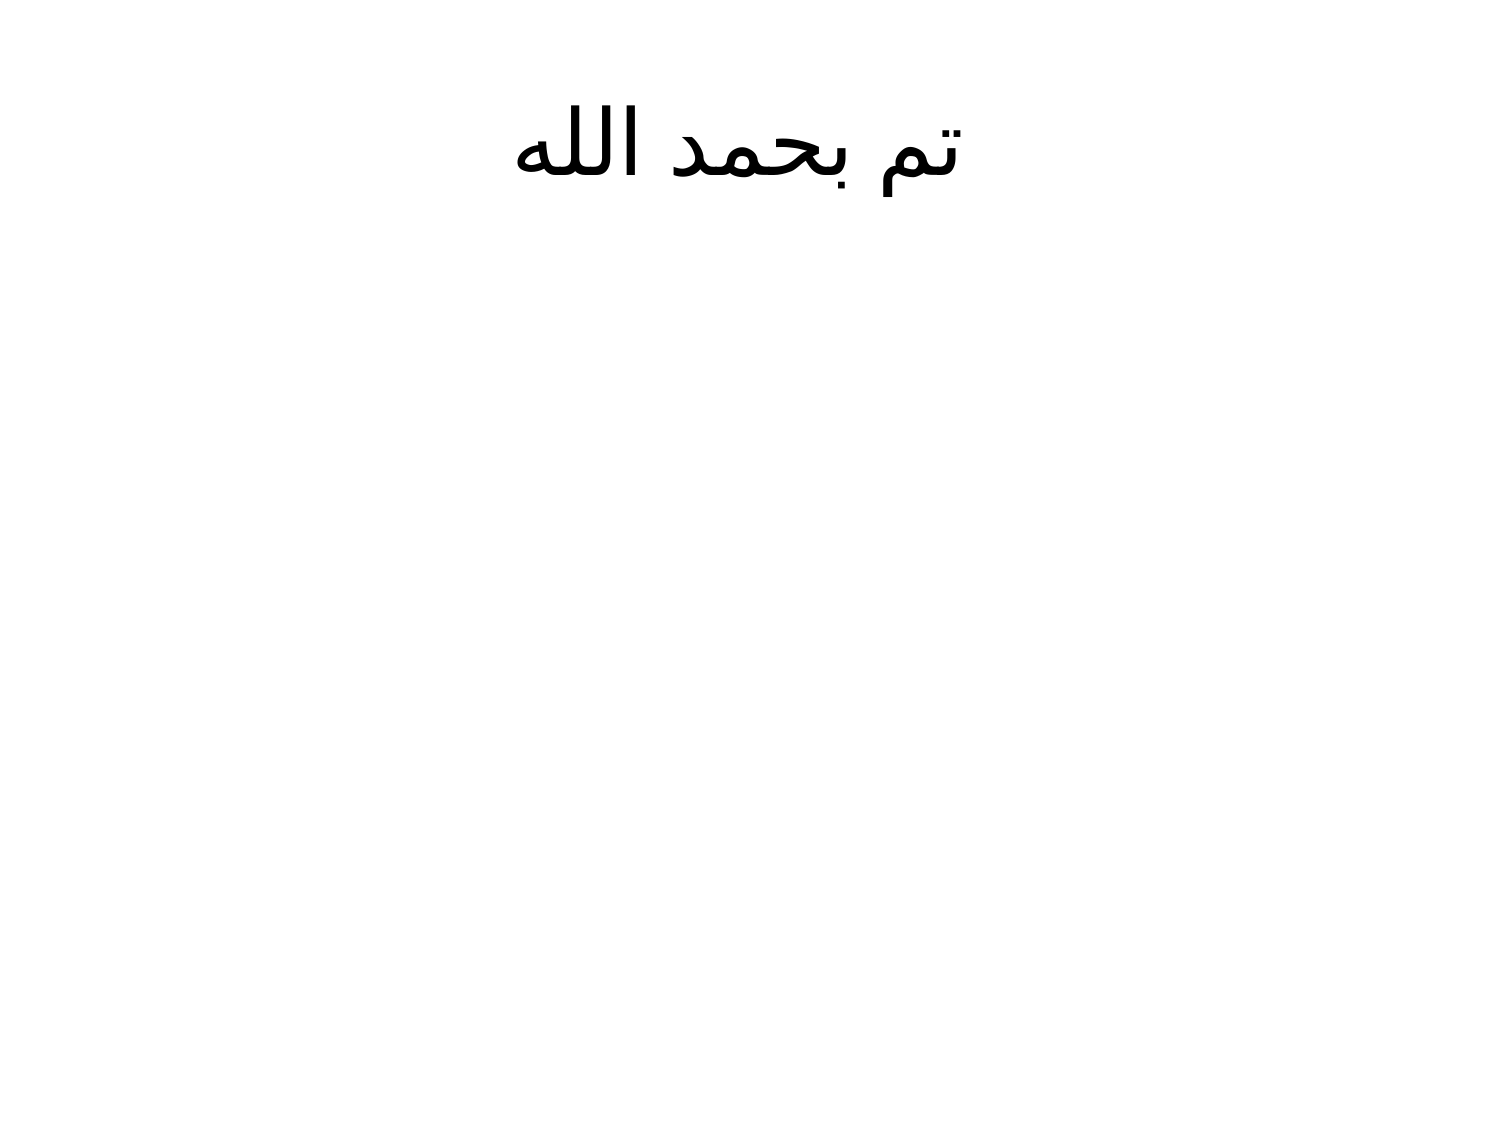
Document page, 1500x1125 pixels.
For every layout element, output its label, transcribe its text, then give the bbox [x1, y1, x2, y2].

title تم بحمد الله [75, 45, 1425, 233]
